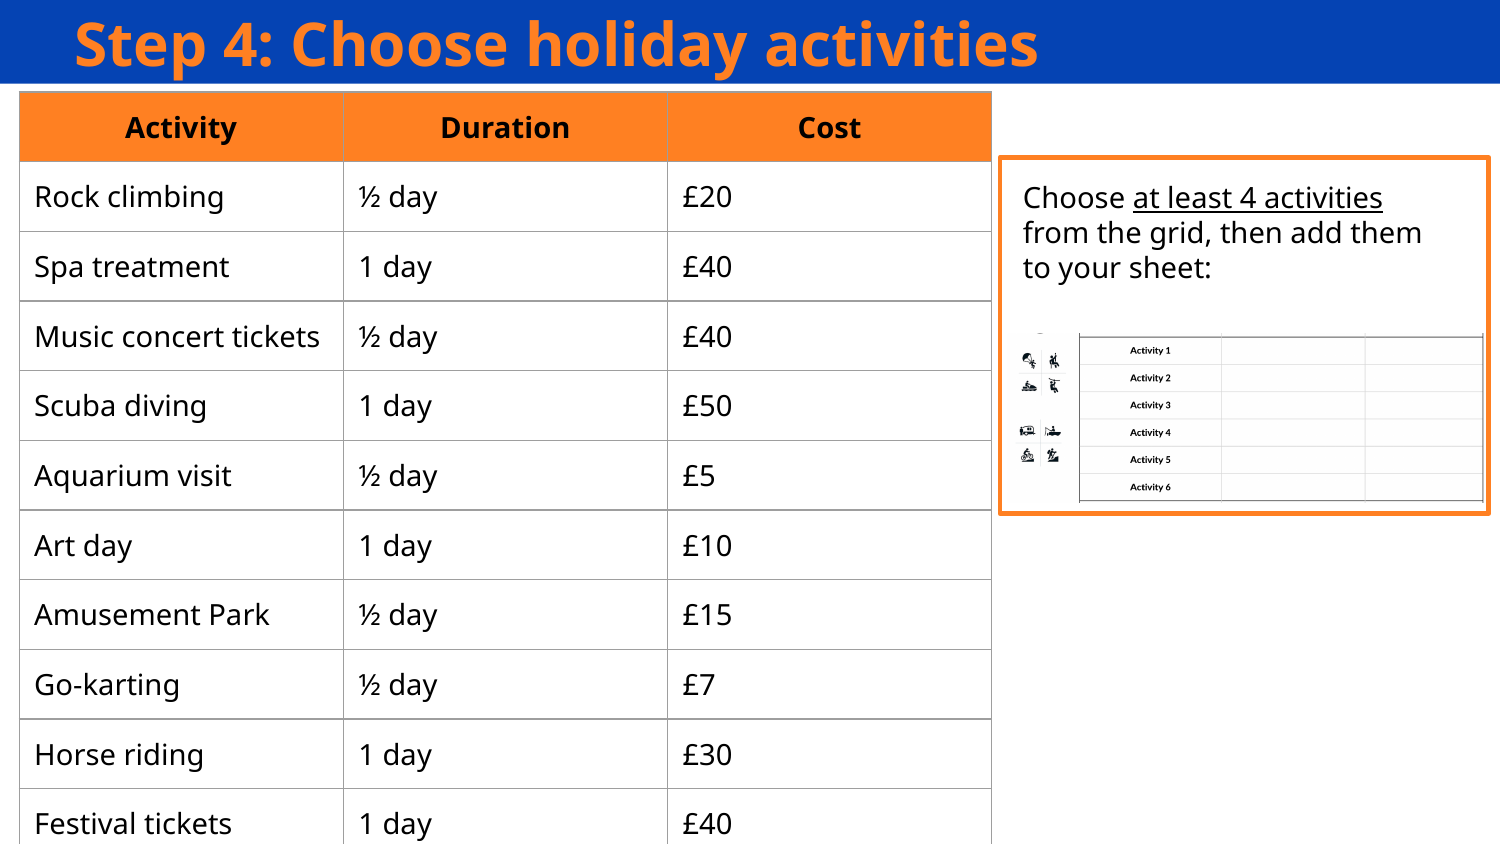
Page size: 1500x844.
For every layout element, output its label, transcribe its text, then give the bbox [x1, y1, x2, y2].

table_cell ½ day [344, 441, 667, 509]
table_header Activity [20, 93, 343, 161]
table_cell £10 [668, 511, 991, 579]
table_cell 1 day [344, 371, 667, 440]
table_cell £7 [668, 650, 991, 718]
table_cell Horse riding [20, 720, 343, 788]
table_cell £40 [668, 232, 991, 300]
table_cell Spa treatment [20, 232, 343, 300]
table_header Duration [344, 93, 667, 161]
table_cell 1 day [344, 720, 667, 788]
table_cell £40 [668, 789, 991, 844]
table_cell Art day [20, 511, 343, 579]
table_cell 1 day [344, 511, 667, 579]
table_cell Amusement Park [20, 580, 343, 649]
table_cell 1 day [344, 232, 667, 300]
table_cell Aquarium visit [20, 441, 343, 509]
table_cell ½ day [344, 302, 667, 370]
table_cell Rock climbing [20, 162, 343, 231]
table_cell Music concert tickets [20, 302, 343, 370]
table_cell £50 [668, 371, 991, 440]
table_cell ½ day [344, 650, 667, 718]
table_cell Go-karting [20, 650, 343, 718]
table_cell ½ day [344, 162, 667, 231]
table_header Cost [668, 93, 991, 161]
title Step 4: Choose holiday activities [59, 0, 1304, 85]
table_cell £30 [668, 720, 991, 788]
table_cell £15 [668, 580, 991, 649]
table_cell £20 [668, 162, 991, 231]
table_cell £5 [668, 441, 991, 509]
table_cell ½ day [344, 580, 667, 649]
table_cell 1 day [344, 789, 667, 844]
table_cell £40 [668, 302, 991, 370]
table_cell Festival tickets [20, 789, 343, 844]
table_cell Scuba diving [20, 371, 343, 440]
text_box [999, 157, 1491, 514]
